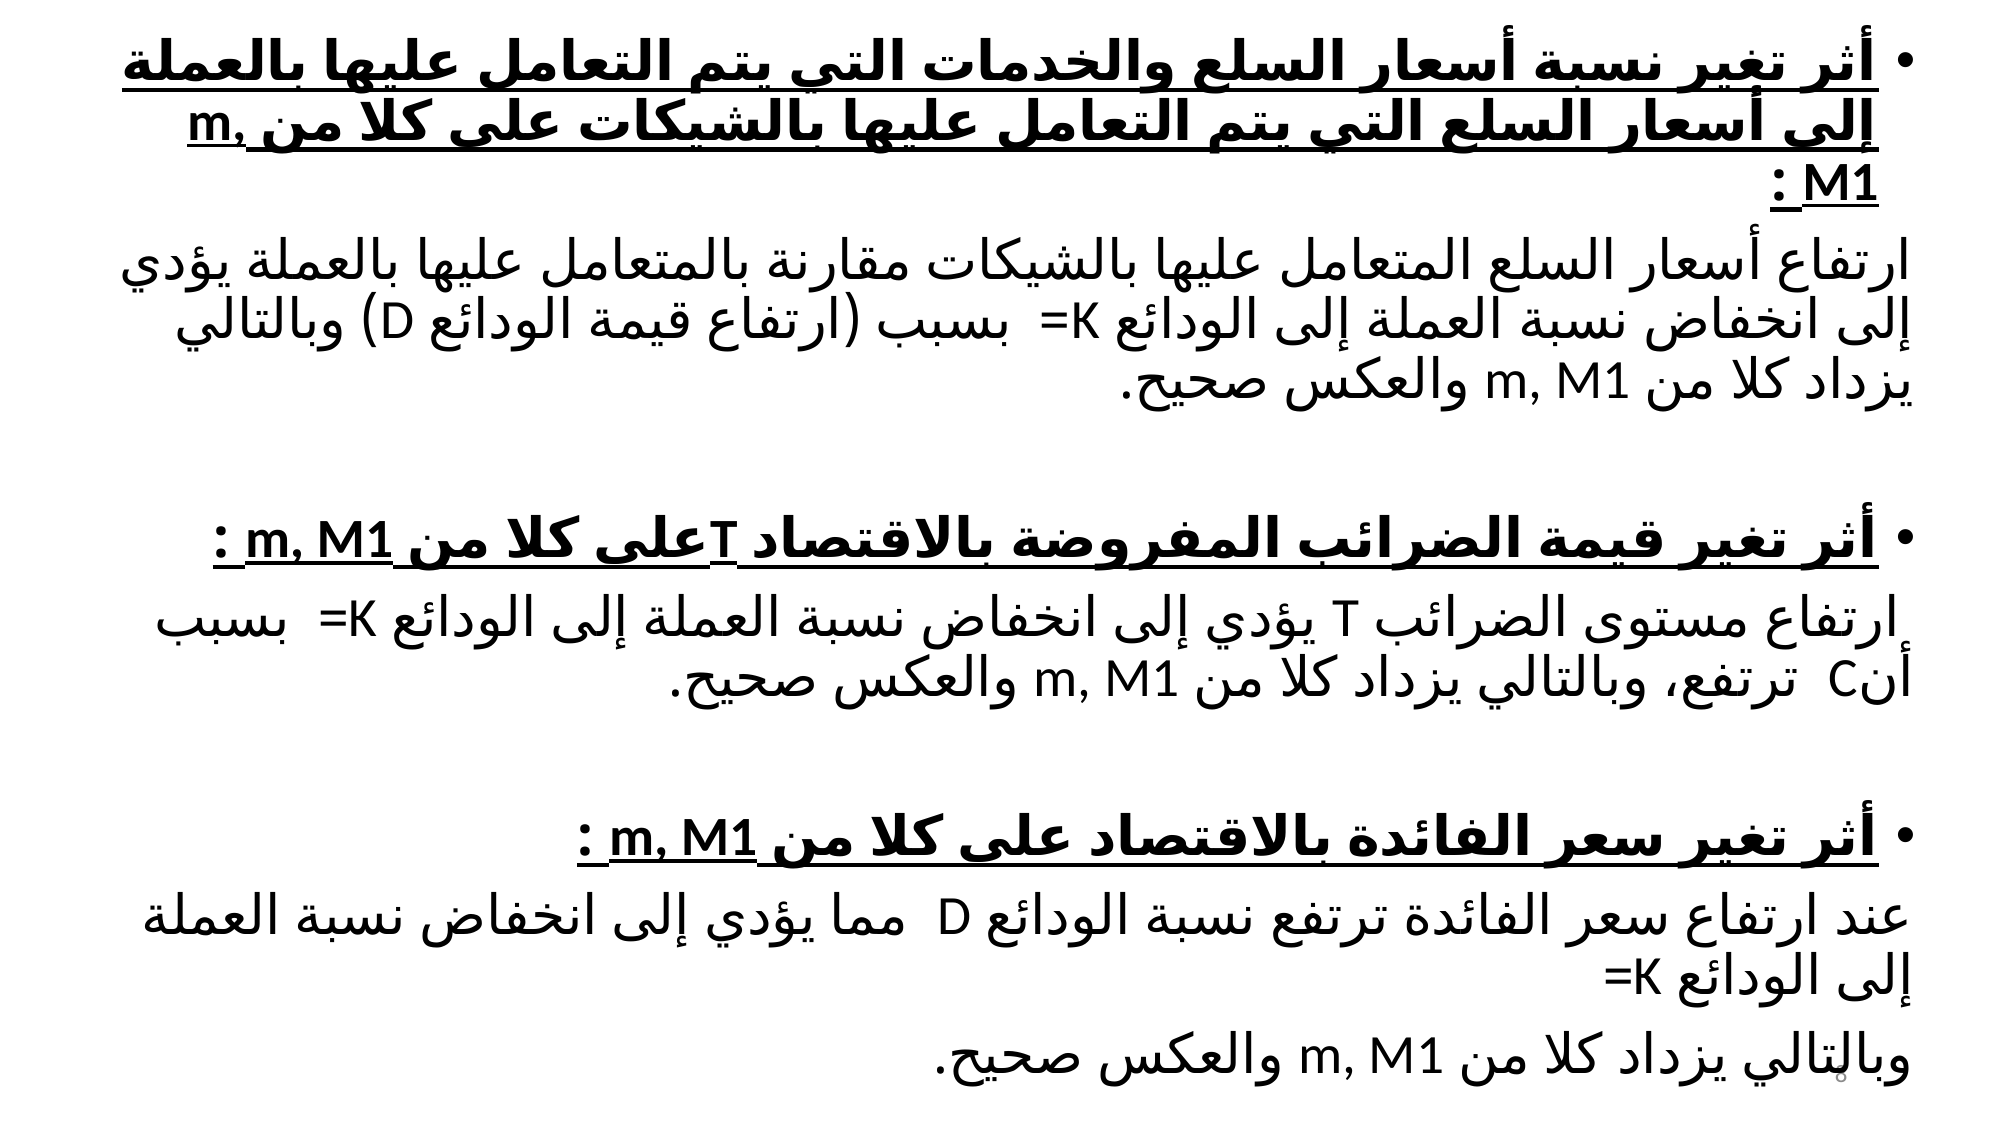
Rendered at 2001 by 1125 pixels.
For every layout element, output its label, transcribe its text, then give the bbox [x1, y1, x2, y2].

slide_number 8 [1412, 1042, 1863, 1103]
